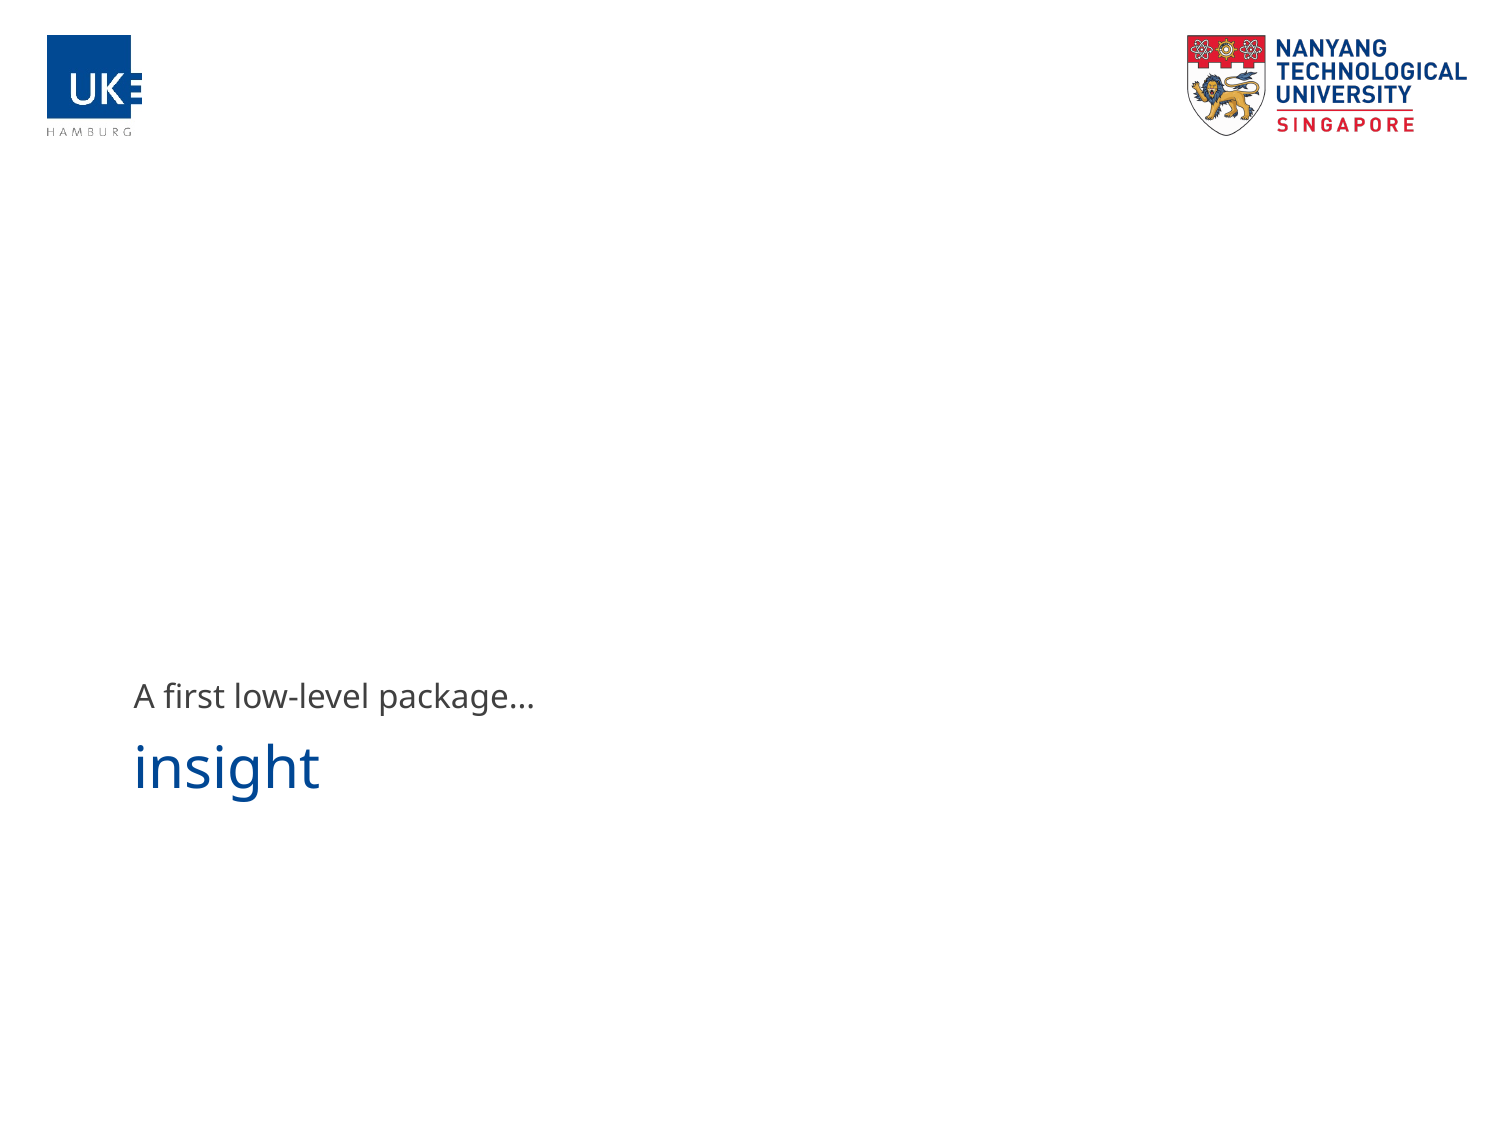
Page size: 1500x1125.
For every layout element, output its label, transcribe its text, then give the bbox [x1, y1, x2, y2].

picture [1187, 35, 1467, 136]
picture [47, 35, 142, 136]
title insight [118, 723, 1394, 947]
list A first low-level package… [118, 476, 1394, 723]
